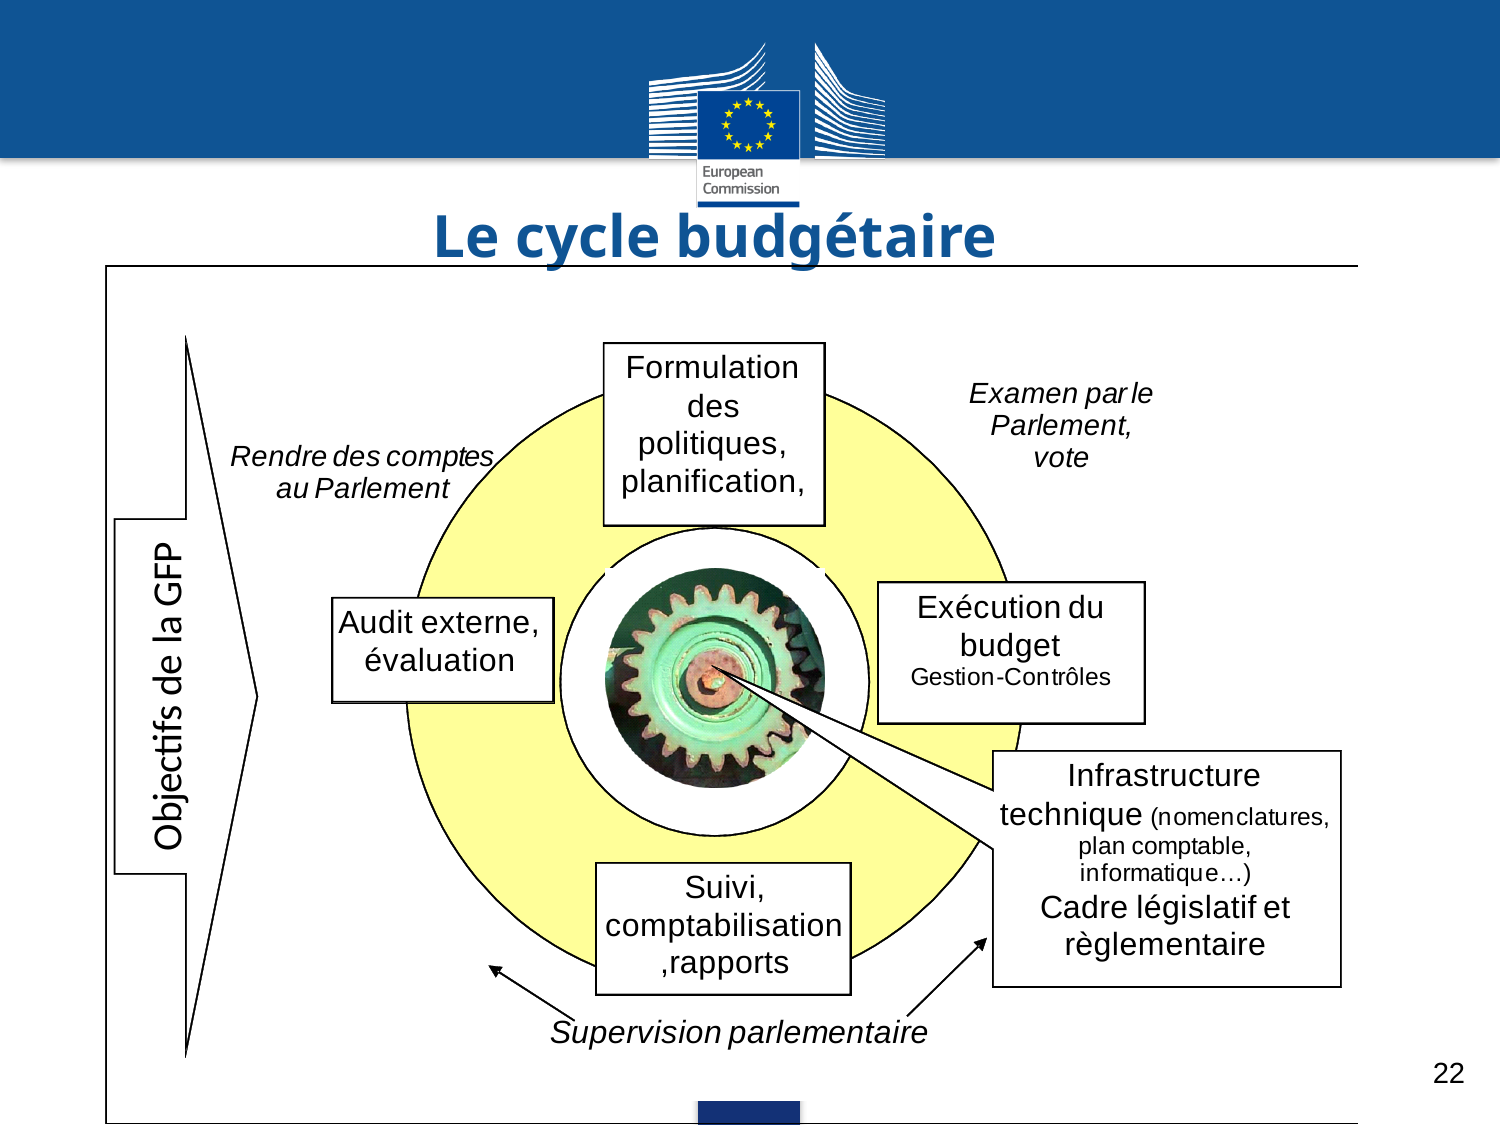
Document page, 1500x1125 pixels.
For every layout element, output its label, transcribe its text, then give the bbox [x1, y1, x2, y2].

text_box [105, 264, 1360, 1125]
picture [649, 42, 885, 198]
slide_number 22 [1417, 1046, 1500, 1125]
title Le cycle budgétaire [257, 198, 1114, 263]
